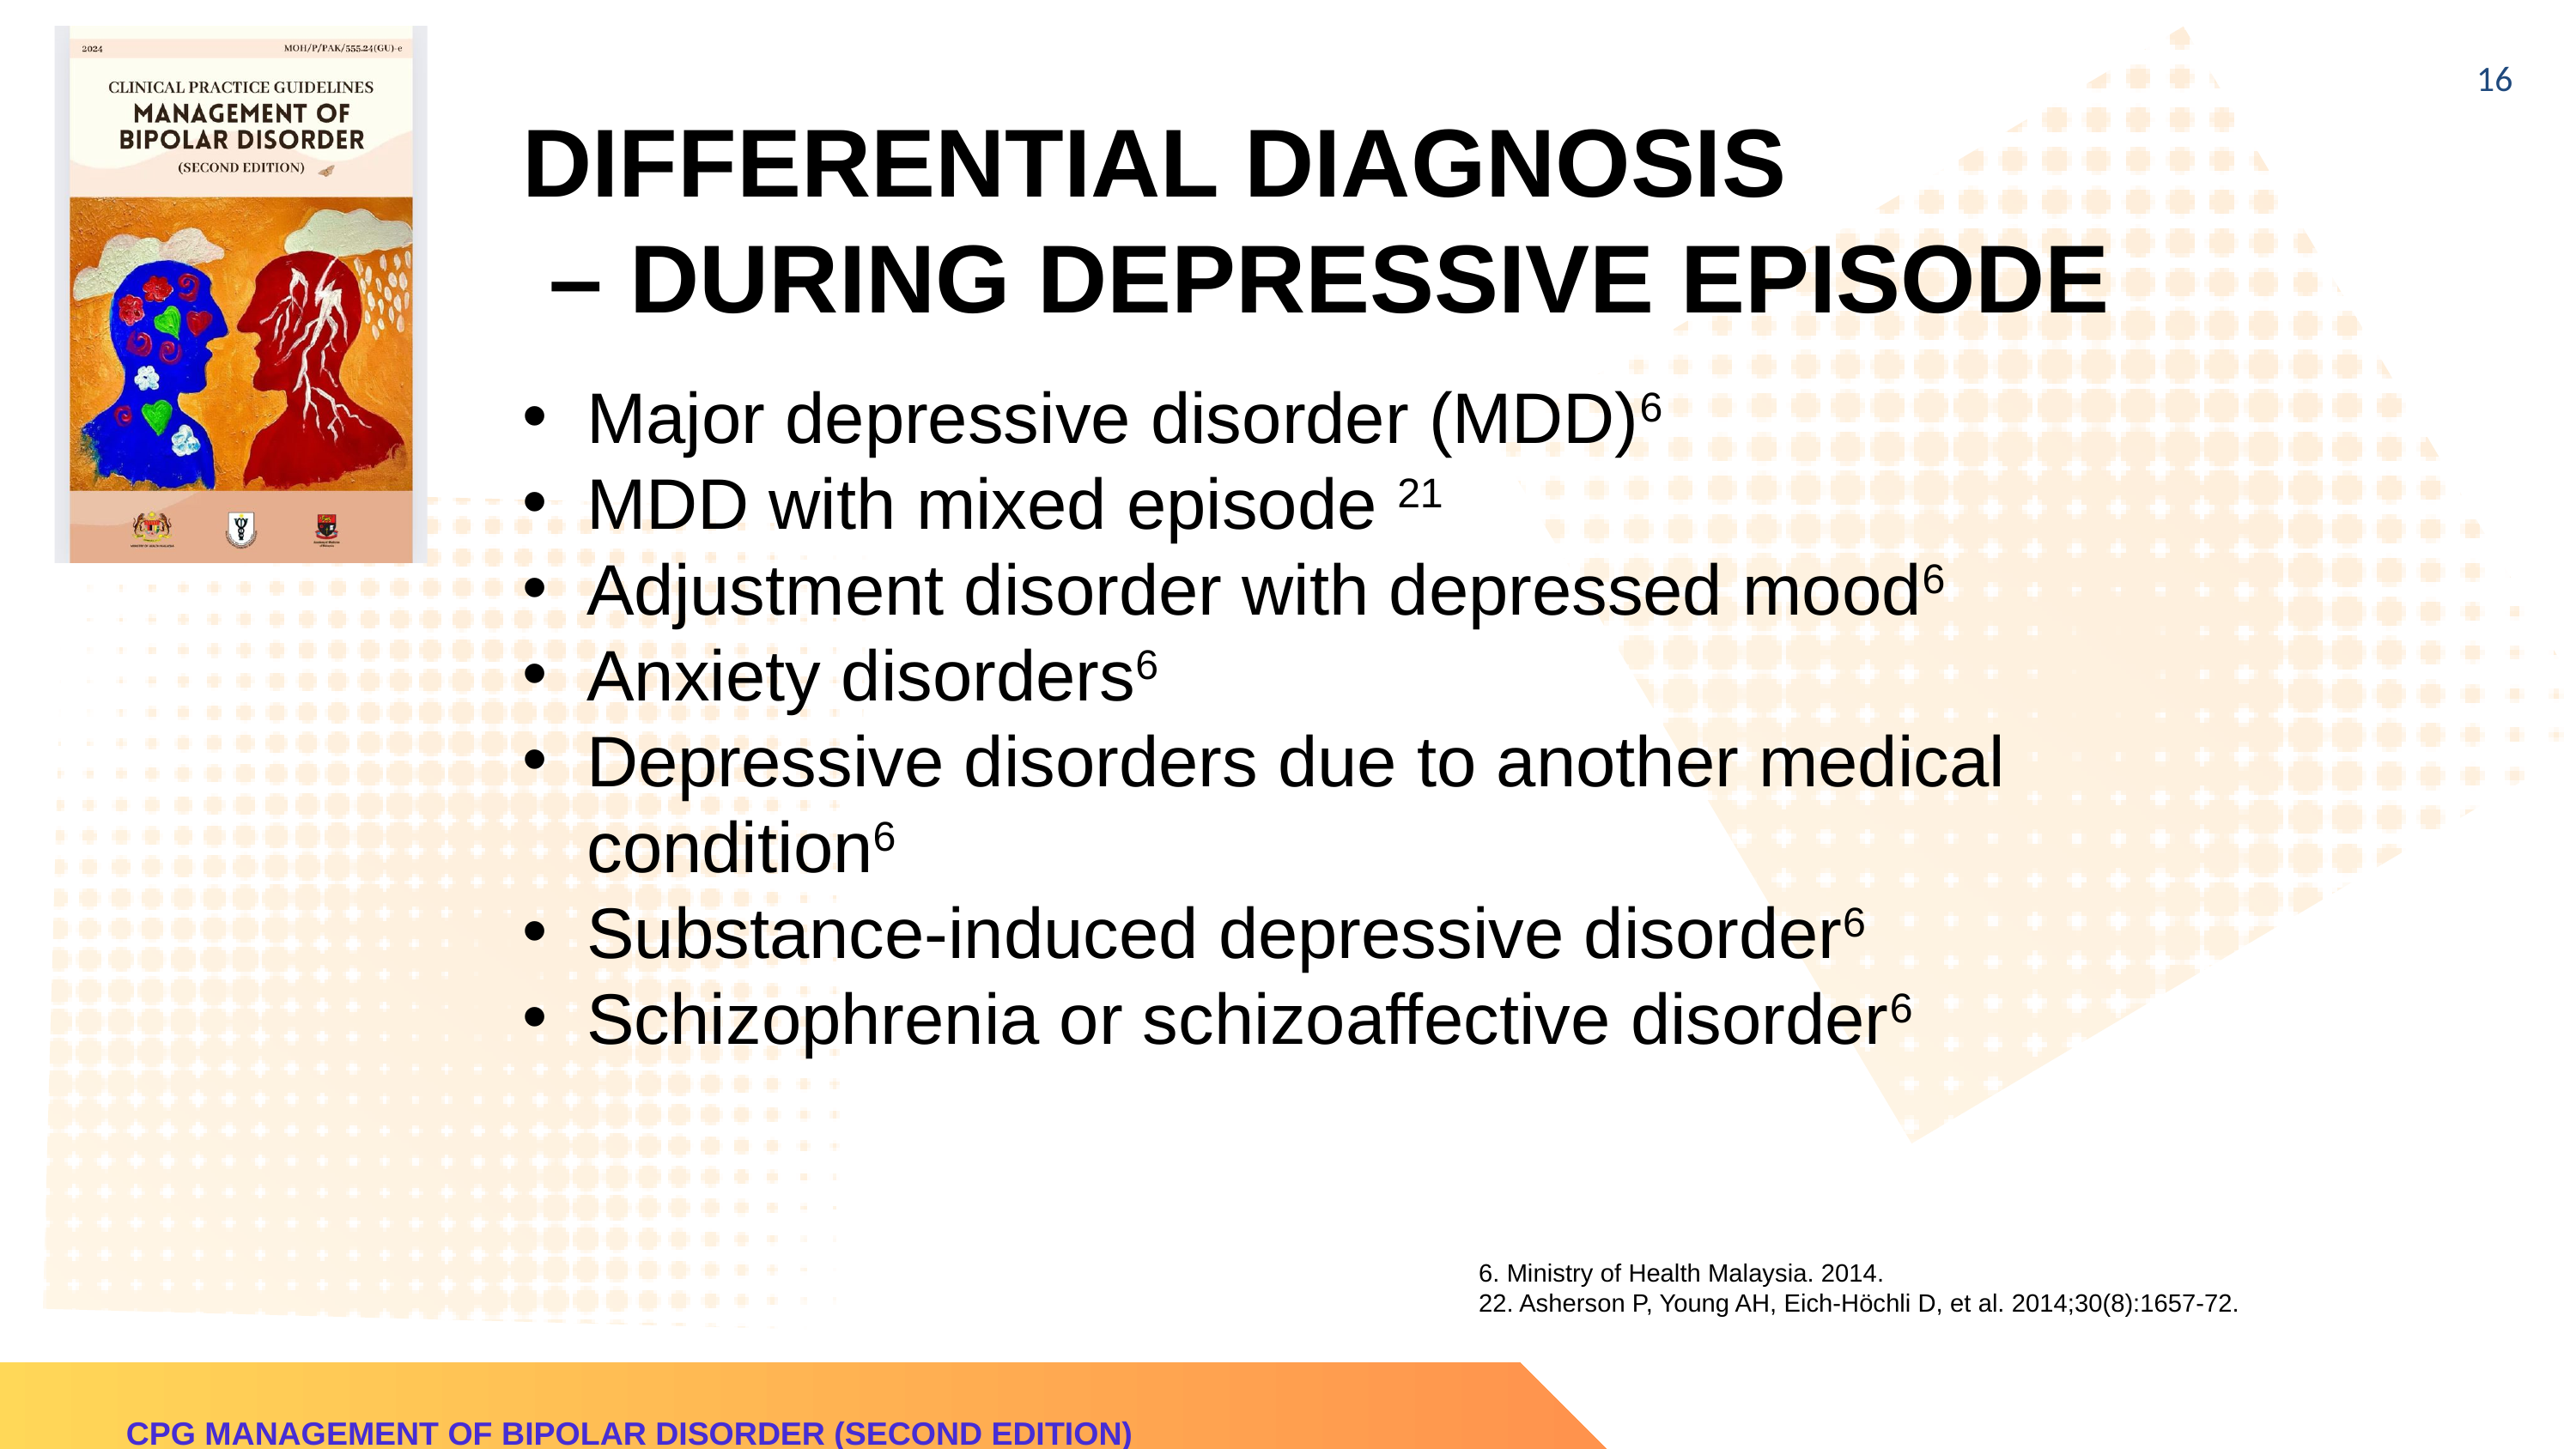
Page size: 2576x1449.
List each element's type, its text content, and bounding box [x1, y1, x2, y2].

text_box [43, 496, 857, 1331]
text_box DIFFERENTIAL DIAGNOSIS – DURING DEPRESSIVE EPISODE [509, 94, 2345, 285]
text_box [2070, 26, 2224, 94]
text_box [54, 26, 428, 563]
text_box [0, 1361, 1648, 1449]
text_box 6. Ministry of Health Malaysia. 2014. 22. Asherson P, Young AH, Eich-Höchli D, et al. 2014;30(8):1657-72. [1466, 1220, 2293, 1354]
slide_number 16 [2225, 51, 2526, 103]
text_box Major depressive disorder (MDD)6 MDD with mixed episode 21 Adjustment disorder with depressed mood6 Anxiety disorders6 Depressive disorders due to another medical condition6 Substance-induced depressive disorder6 Schizophrenia or schizoaffective disorder6 [509, 366, 2293, 979]
text_box [1814, 979, 2190, 1144]
text_box [1612, 285, 2576, 918]
